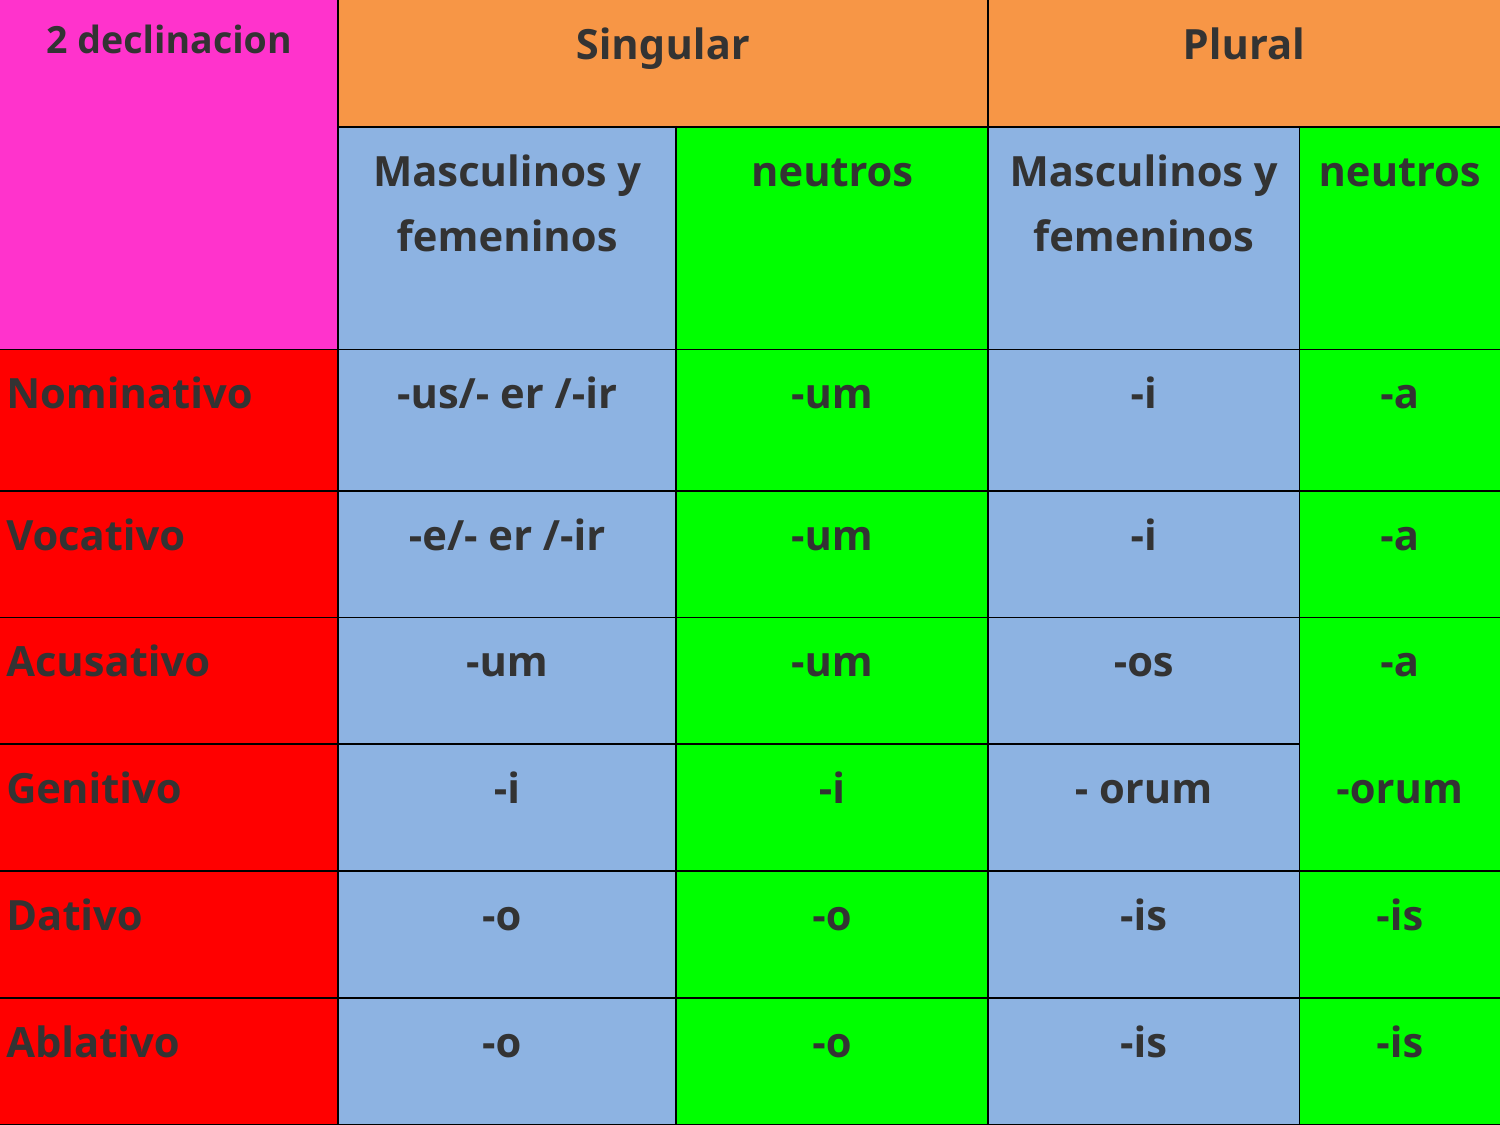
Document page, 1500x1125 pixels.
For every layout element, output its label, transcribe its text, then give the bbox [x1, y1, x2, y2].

table_cell Vocativo [0, 492, 337, 617]
table_cell -o [677, 999, 987, 1124]
table_cell -os [989, 618, 1299, 743]
table_cell Masculinos y femeninos [339, 128, 675, 349]
text_box [433, 374, 645, 436]
table_cell -orum [1300, 744, 1500, 870]
table_cell Dativo [0, 872, 337, 997]
table_header 2 declinacion [0, 0, 337, 349]
table_cell -um [677, 350, 987, 490]
table_cell -o [339, 999, 675, 1124]
table_cell -i [339, 745, 675, 870]
table_cell Ablativo [0, 999, 337, 1124]
table_cell -i [677, 745, 987, 870]
table_cell Nominativo [0, 350, 337, 490]
table_cell -um [677, 618, 987, 743]
table_cell -us/- er /-ir [339, 350, 675, 490]
table_cell -e/- er /-ir [339, 492, 675, 617]
table_cell -i [989, 350, 1299, 490]
table_cell -um [677, 492, 987, 617]
table_cell -is [1300, 999, 1500, 1124]
table_cell -o [339, 872, 675, 997]
table_cell -is [989, 999, 1299, 1124]
table_cell -is [1300, 872, 1500, 997]
table_header Singular [339, 0, 987, 126]
table_cell -a [1300, 350, 1500, 490]
table_cell -a [1300, 618, 1500, 744]
table_cell neutros [1300, 128, 1500, 349]
table_cell -a [1300, 492, 1500, 617]
table_cell - orum [989, 745, 1299, 870]
table_cell Acusativo [0, 618, 337, 743]
table_cell Genitivo [0, 745, 337, 870]
table_cell Masculinos y femeninos [989, 128, 1299, 349]
table_cell neutros [677, 128, 987, 349]
table_cell -o [677, 872, 987, 997]
table_cell -um [339, 618, 675, 743]
table_header Plural [989, 0, 1500, 126]
table_cell -is [989, 872, 1299, 997]
table_cell -i [989, 492, 1299, 617]
